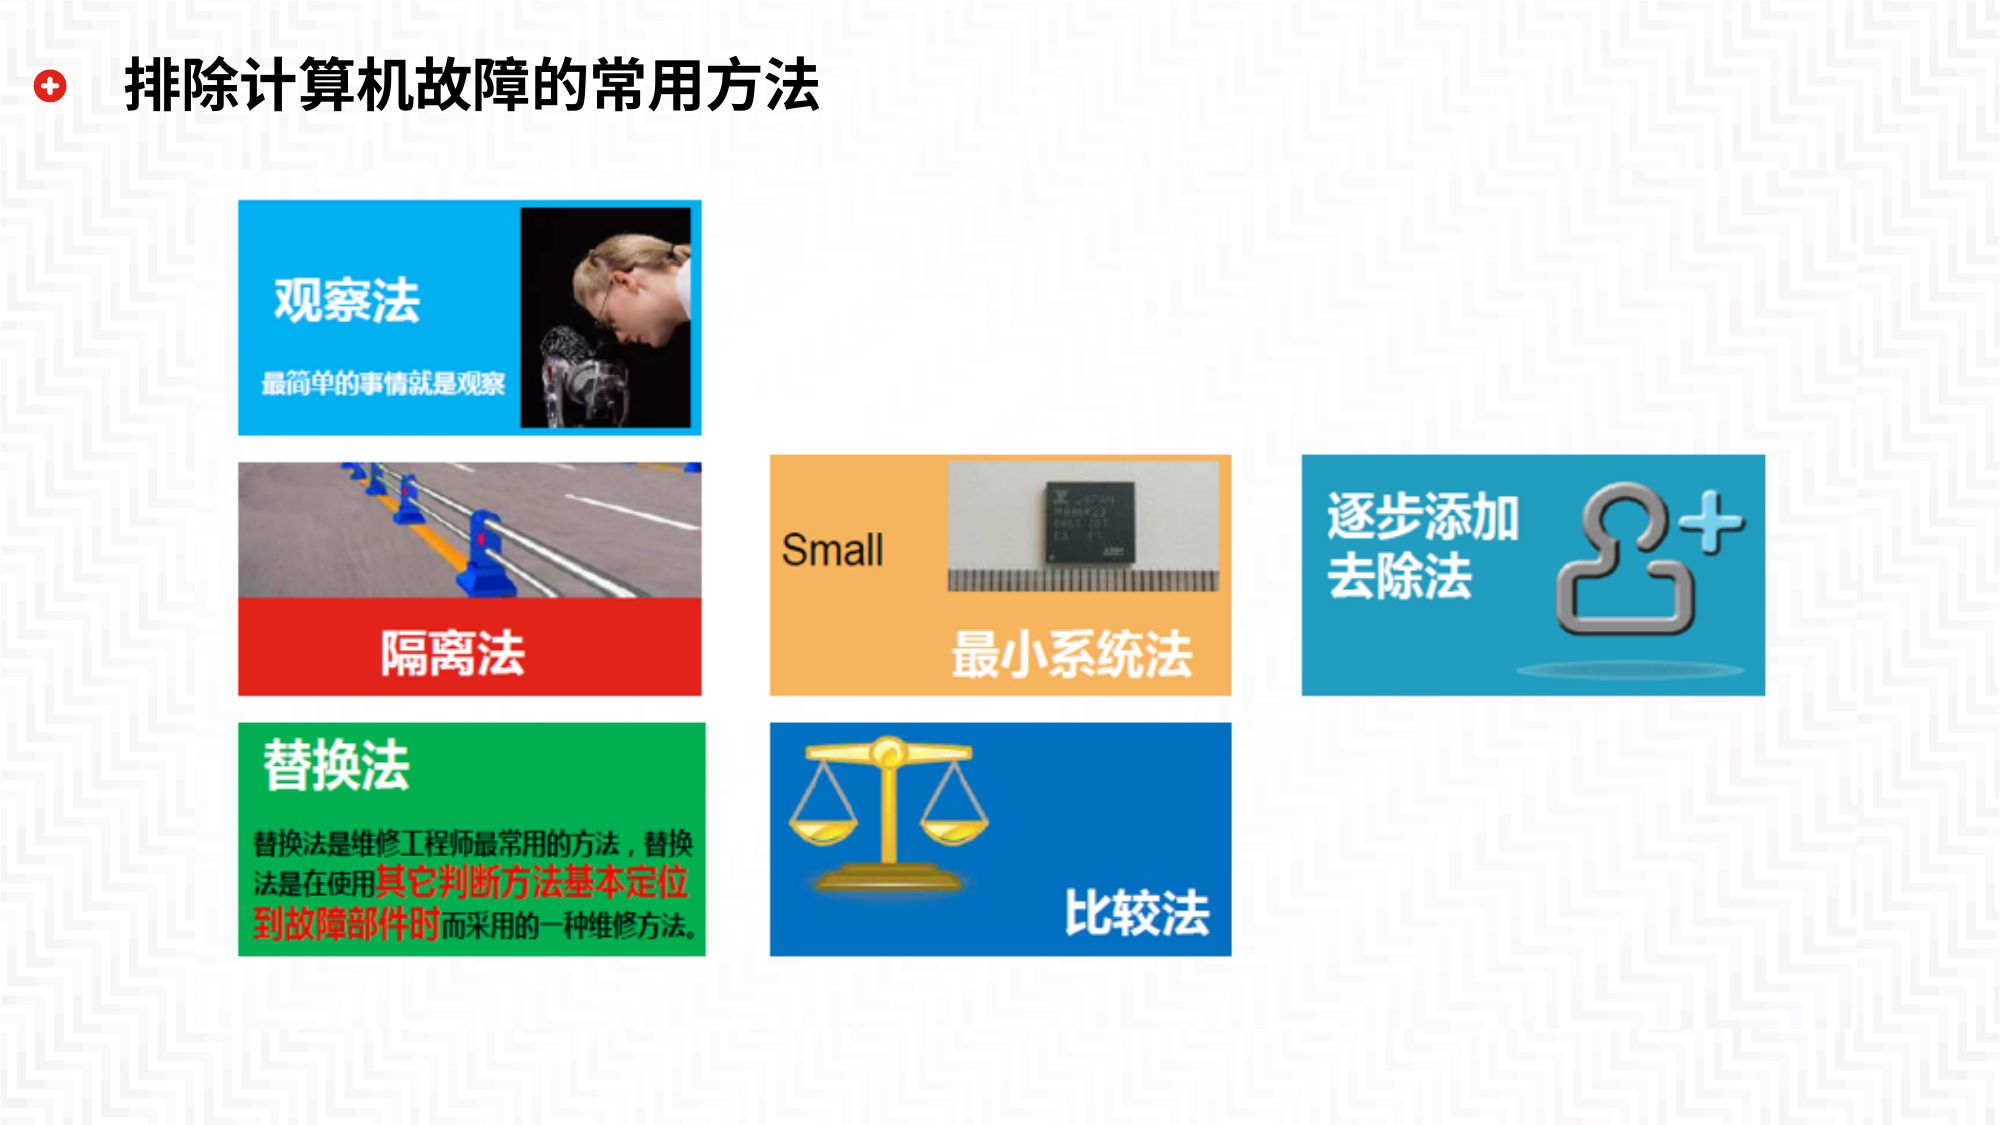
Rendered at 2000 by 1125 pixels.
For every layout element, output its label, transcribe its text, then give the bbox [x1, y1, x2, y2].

picture [0, 0, 2000, 1125]
text_box 排除计算机故障的常用方法 [85, 29, 1302, 136]
